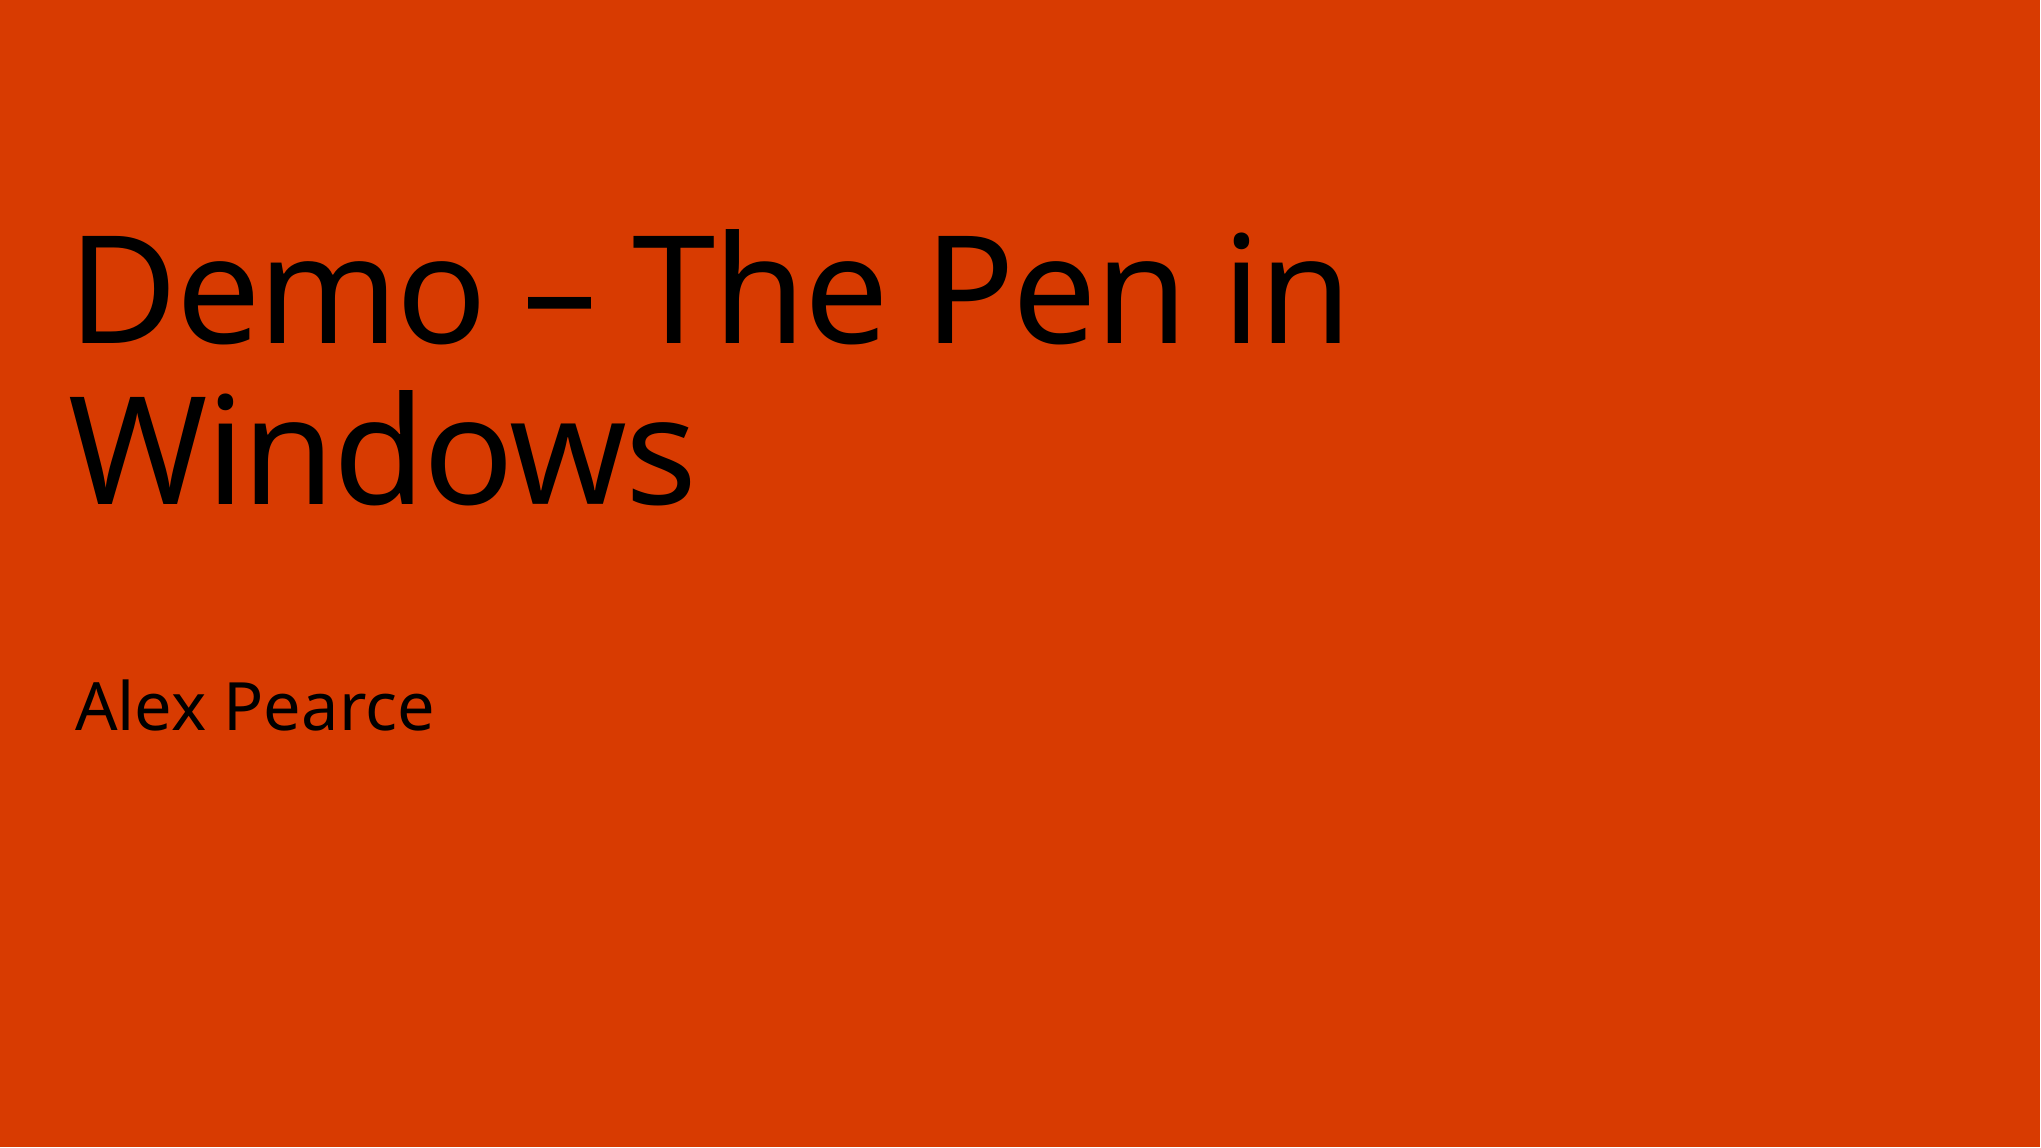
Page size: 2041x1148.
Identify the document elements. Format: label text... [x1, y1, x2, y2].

title Demo – The Pen in Windows [45, 198, 1395, 556]
list Alex Pearce [45, 648, 1396, 770]
